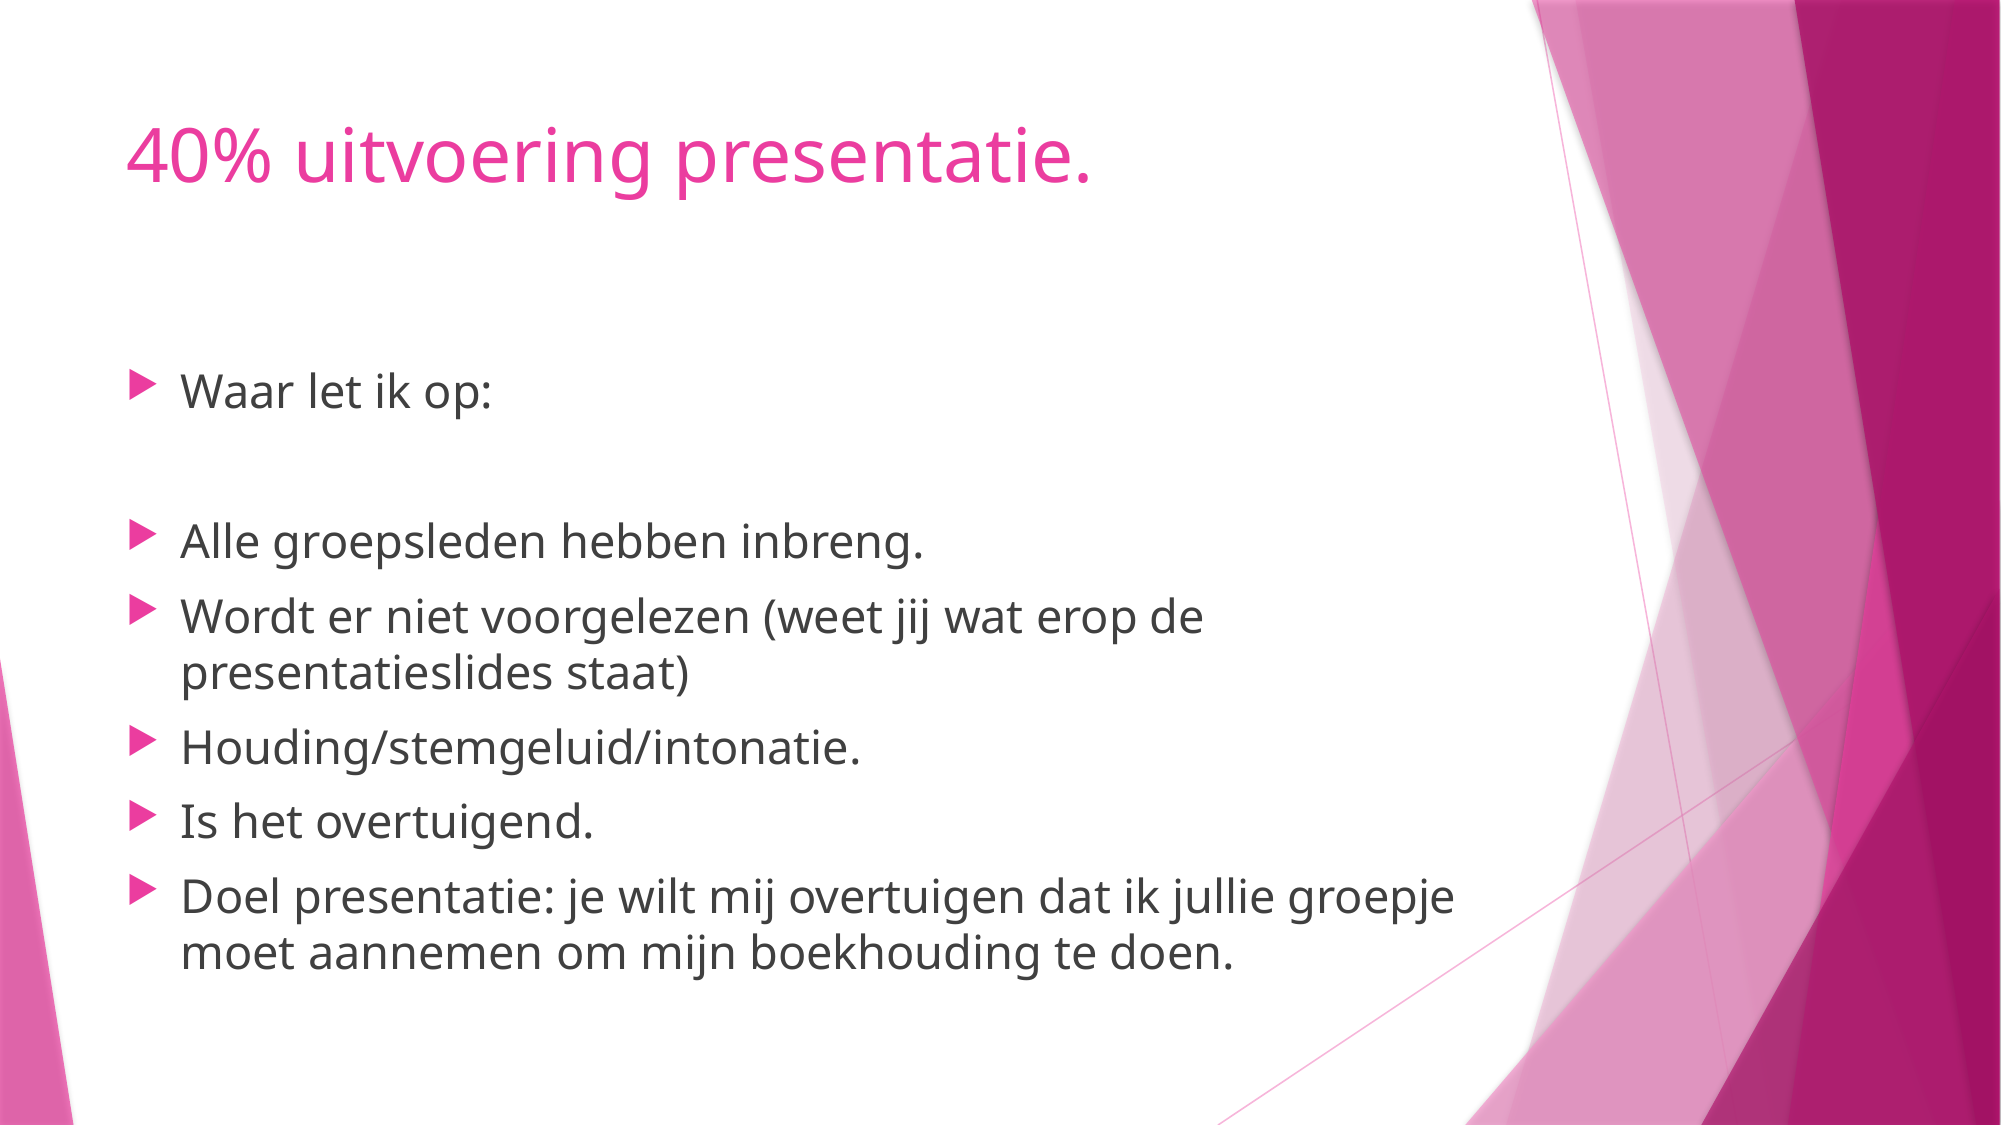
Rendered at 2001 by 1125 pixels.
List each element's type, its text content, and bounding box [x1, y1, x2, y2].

title 40% uitvoering presentatie. [111, 99, 1522, 317]
list Waar let ik op: Alle groepsleden hebben inbreng. Wordt er niet voorgelezen (weet jij wat erop de presentatieslides staat) Houding/stemgeluid/intonatie. Is het overtuigend. Doel presentatie: je wilt mij overtuigen dat ik jullie groepje moet aannemen om mijn boekhouding te doen. [111, 354, 1522, 992]
